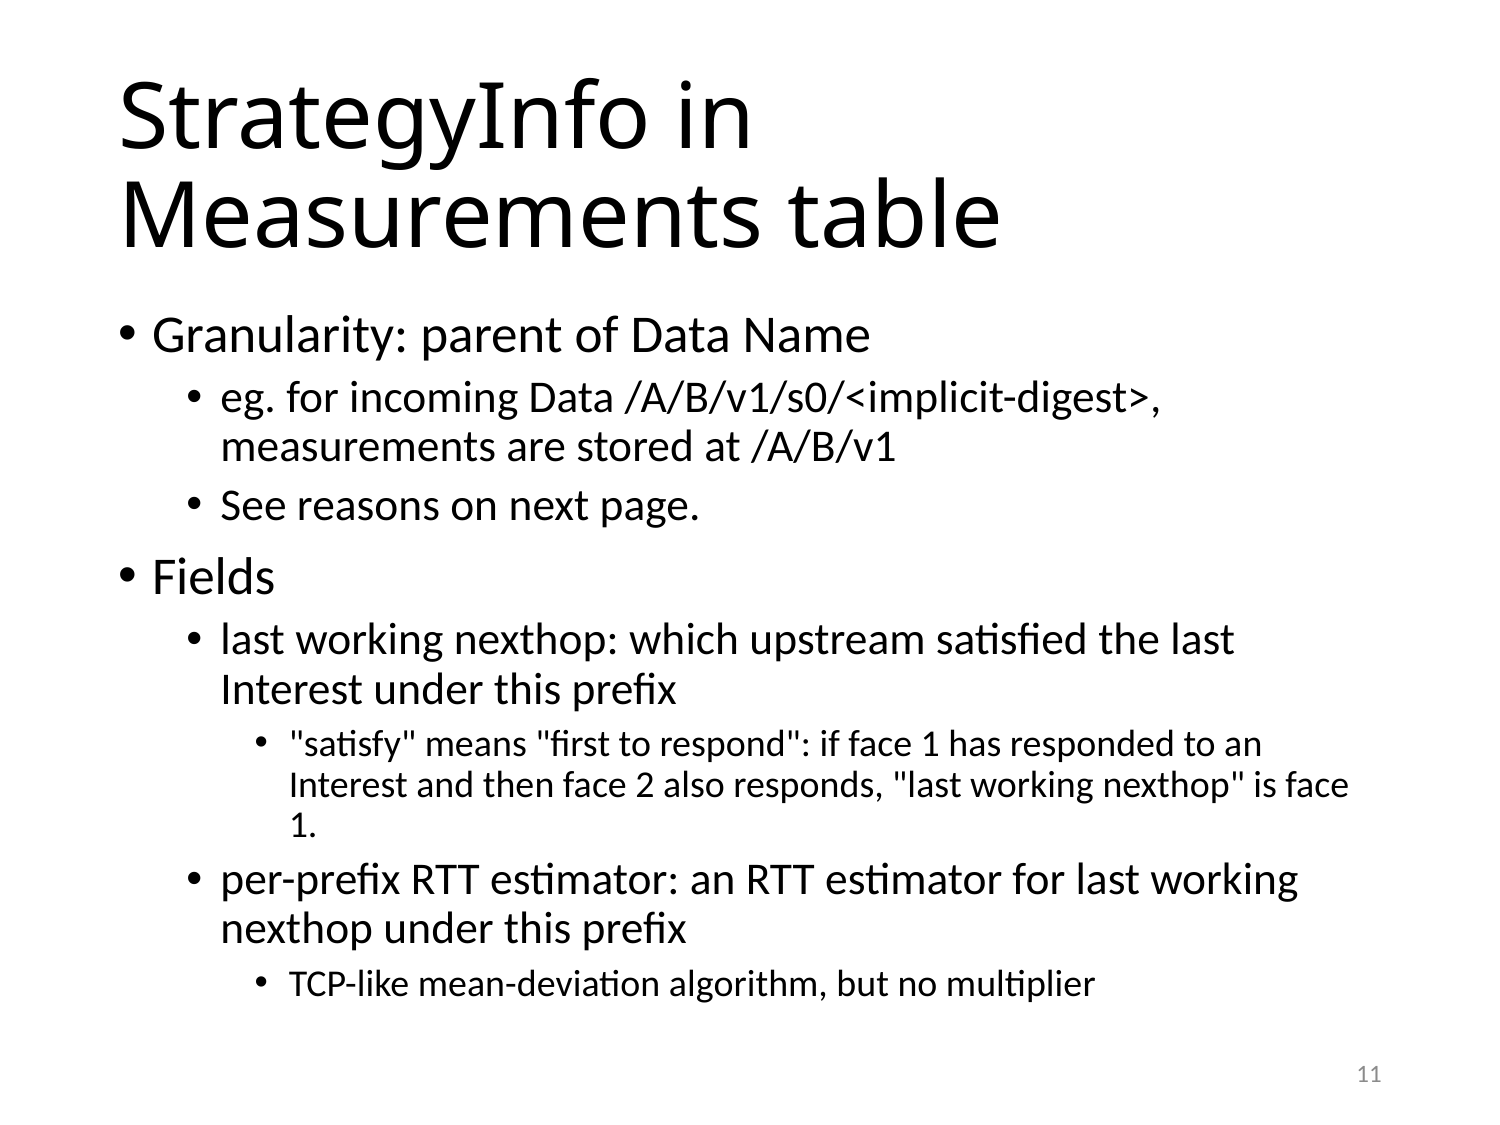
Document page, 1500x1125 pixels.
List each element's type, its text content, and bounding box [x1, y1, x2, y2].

slide_number 11 [1059, 1042, 1397, 1103]
title StrategyInfo in Measurements table [103, 59, 1397, 278]
list Granularity: parent of Data Name eg. for incoming Data /A/B/v1/s0/<implicit-digest>, measurements are stored at /A/B/v1 See reasons on next page. Fields last working nexthop: which upstream satisfied the last Interest under this prefix "satisfy" means "first to respond": if face 1 has responded to an Interest and then face 2 also responds, "last working nexthop" is face 1. per-prefix RTT estimator: an RTT estimator for last working nexthop under this prefix TCP-like mean-deviation algorithm, but no multiplier [103, 299, 1397, 1014]
